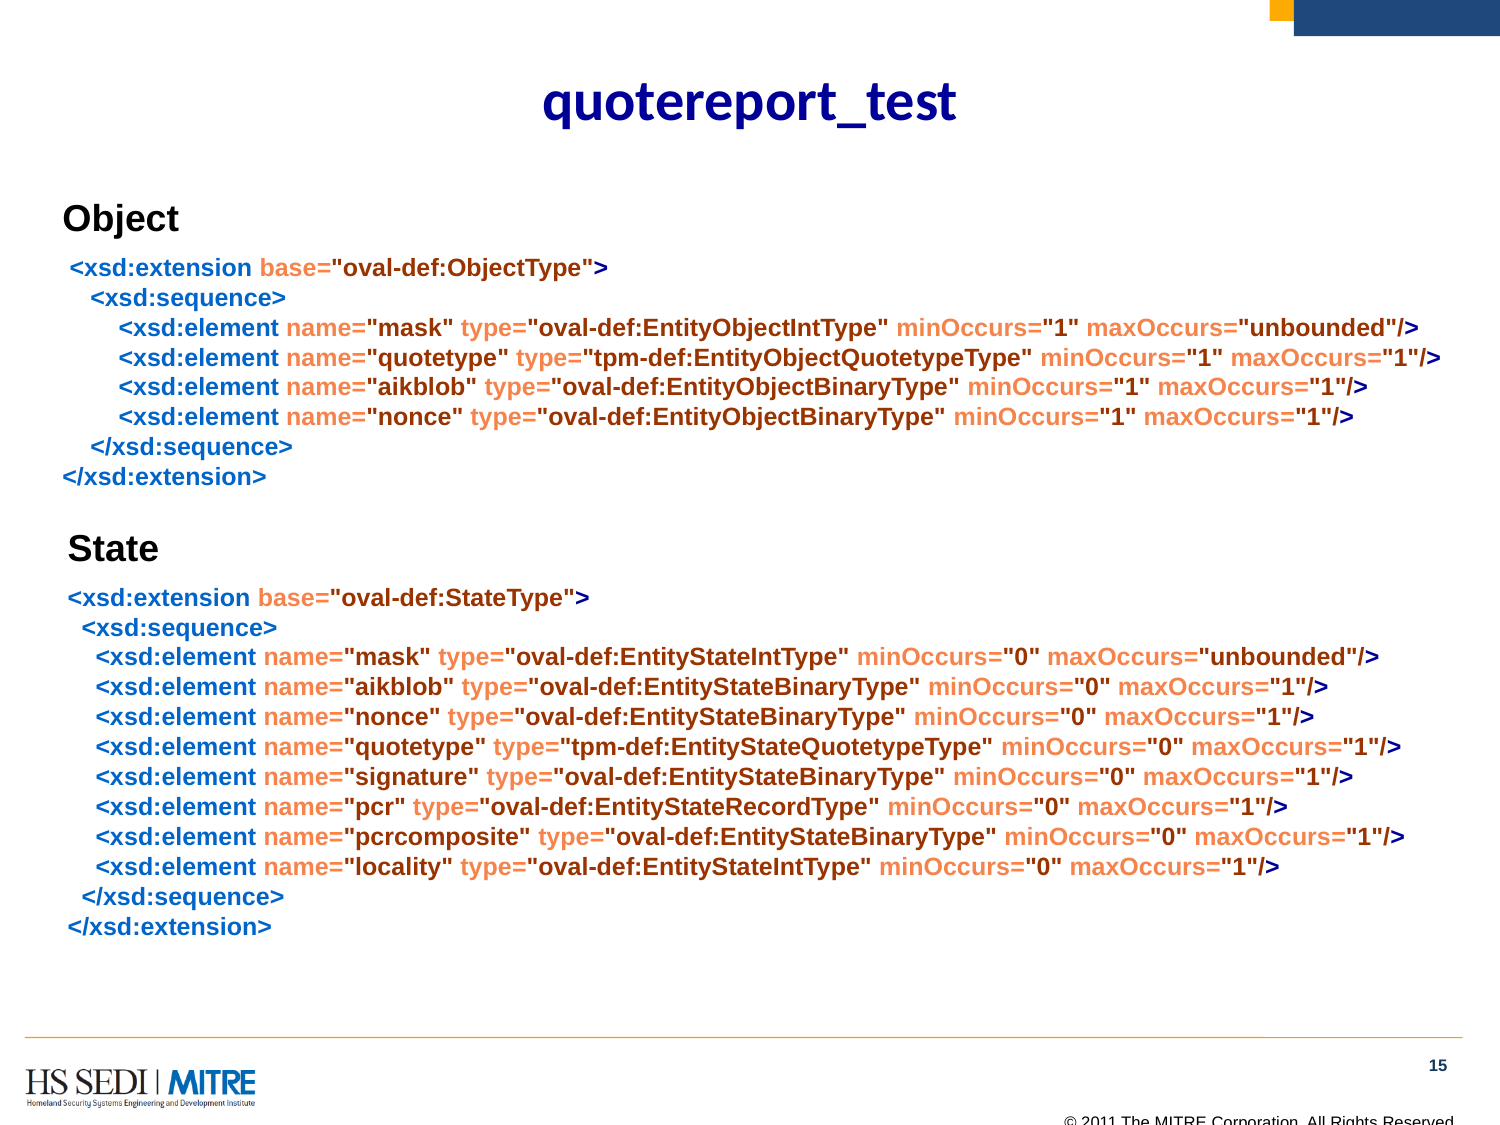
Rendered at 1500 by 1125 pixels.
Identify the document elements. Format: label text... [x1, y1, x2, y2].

text_box State <xsd:extension base="oval-def:StateType"> <xsd:sequence> <xsd:element name="mask" type="oval-def:EntityStateIntType" minOccurs="0" maxOccurs="unbounded"/> <xsd:element name="aikblob" type="oval-def:EntityStateBinaryType" minOccurs="0" maxOccurs="1"/> <xsd:element name="nonce" type="oval-def:EntityStateBinaryType" minOccurs="0" maxOccurs="1"/> <xsd:element name="quotetype" type="tpm-def:EntityStateQuotetypeType" minOccurs="0" maxOccurs="1"/> <xsd:element name="signature" type="oval-def:EntityStateBinaryType" minOccurs="0" maxOccurs="1"/> <xsd:element name="pcr" type="oval-def:EntityStateRecordType" minOccurs="0" maxOccurs="1"/> <xsd:element name="pcrcomposite" type="oval-def:EntityStateBinaryType" minOccurs="0" maxOccurs="1"/> <xsd:element name="locality" type="oval-def:EntityStateIntType" minOccurs="0" maxOccurs="1"/> </xsd:sequence> </xsd:extension> [52, 516, 1479, 948]
picture [20, 1058, 271, 1122]
title quotereport_test [43, 62, 1457, 151]
text_box Object <xsd:extension base="oval-def:ObjectType"> <xsd:sequence> <xsd:element name="mask" type="oval-def:EntityObjectIntType" minOccurs="1" maxOccurs="unbounded"/> <xsd:element name="quotetype" type="tpm-def:EntityObjectQuotetypeType" minOccurs="1" maxOccurs="1"/> <xsd:element name="aikblob" type="oval-def:EntityObjectBinaryType" minOccurs="1" maxOccurs="1"/> <xsd:element name="nonce" type="oval-def:EntityObjectBinaryType" minOccurs="1" maxOccurs="1"/> </xsd:sequence> </xsd:extension> [47, 186, 1474, 528]
slide_number 15 [1374, 1049, 1463, 1076]
